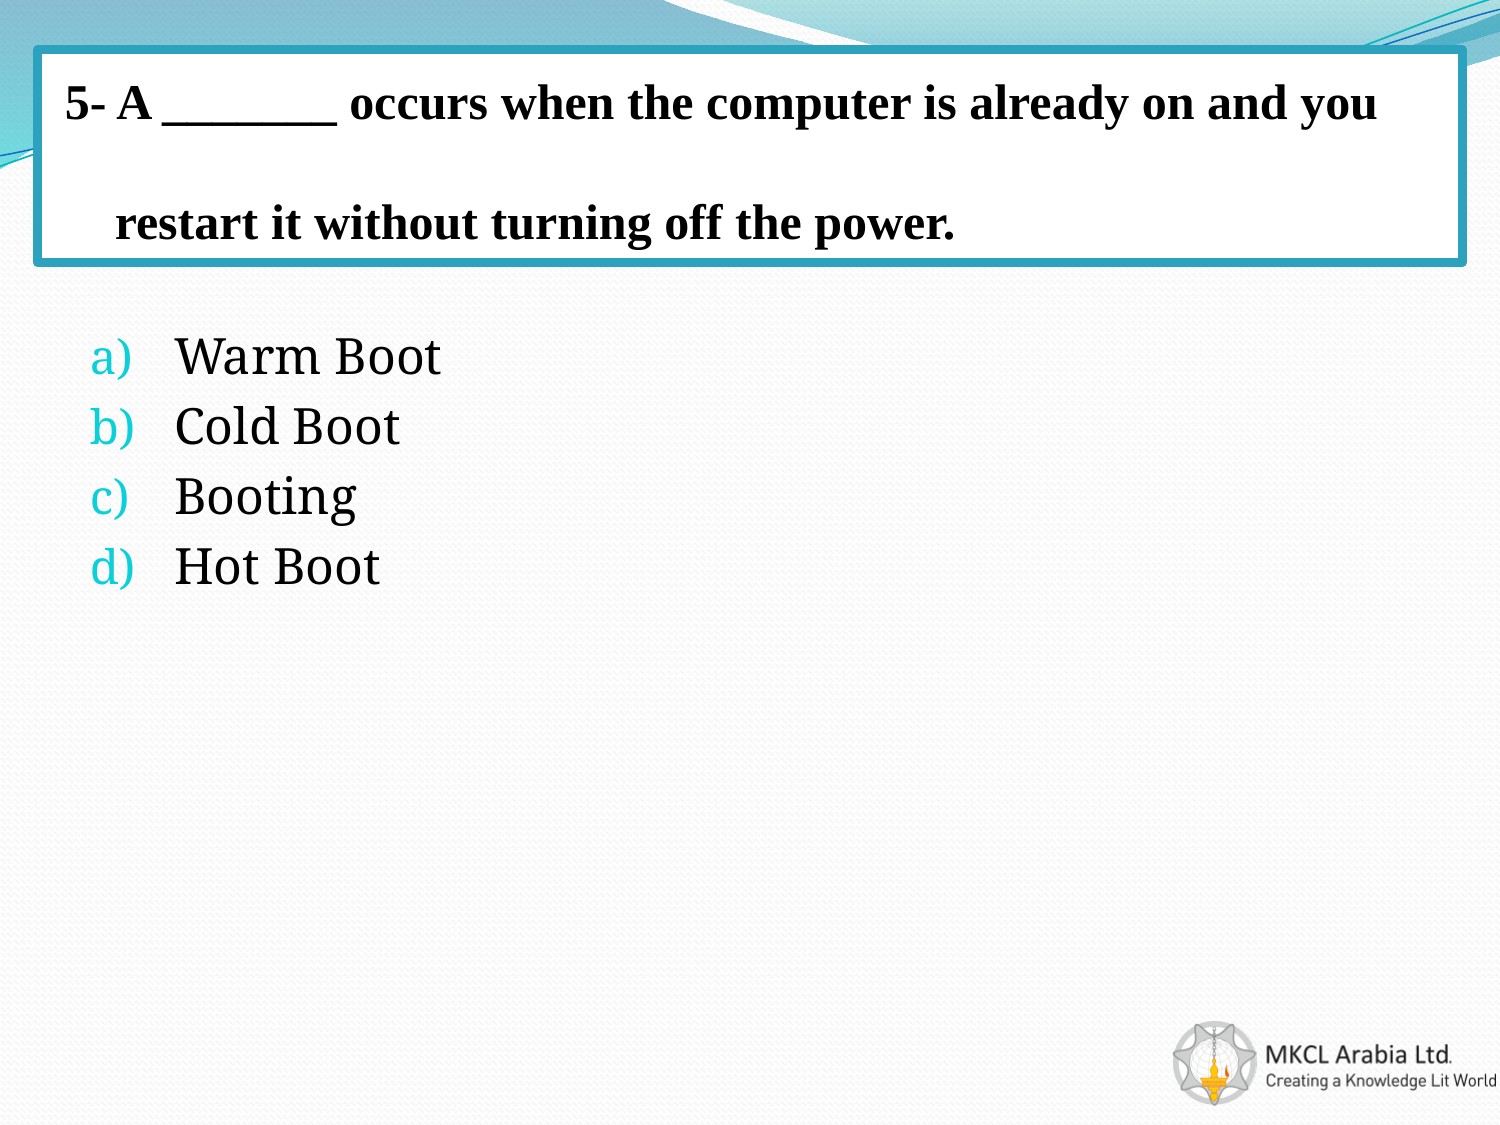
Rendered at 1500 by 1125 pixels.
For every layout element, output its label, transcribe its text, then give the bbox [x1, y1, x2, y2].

picture [1172, 1021, 1496, 1106]
title 5- A _______ occurs when the computer is already on and you restart it without turning off the power. [50, 62, 1400, 250]
list Warm Boot Cold Boot Booting Hot Boot [75, 317, 1425, 1038]
